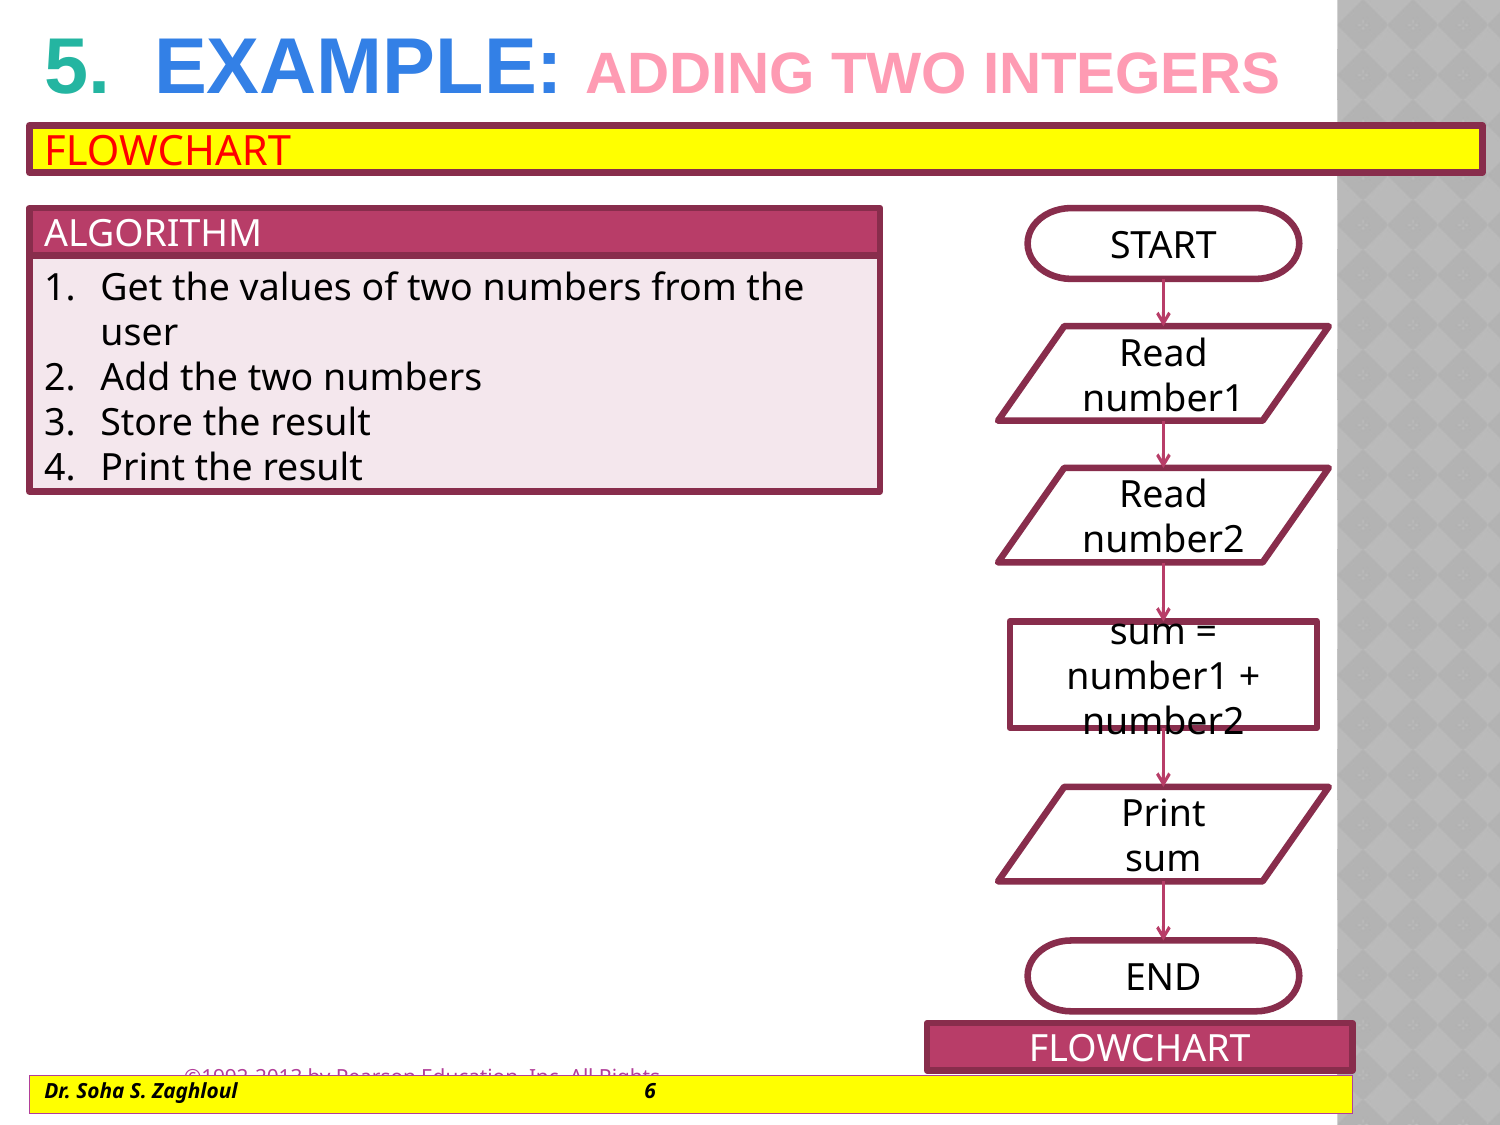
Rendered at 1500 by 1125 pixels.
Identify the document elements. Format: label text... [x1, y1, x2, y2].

text_box 5. eXAMPLE: Adding Two Integers [29, 7, 1447, 122]
text_box Dr. Soha S. Zaghloul 6 [29, 1075, 1353, 1114]
text_box #include <stdio.h> // function main begins program execution int main (void) { int integer1; //declaration of first number int integer2; //declaration of second number int sum; //total of the two numbers printf (“Enter first integer: \n”); //prompt scanf (“%d”, &integer1); //read integer1 printf (“Enter second integer: \n”); //prompt scanf (“%d”, &integer2); //read integer2 sum = integer1 + integer2; //add the 2 numbers printf (“Total is %d \n”, sum); //print total } // end of main function [27, 126, 1485, 134]
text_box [926, 207, 1353, 1071]
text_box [30, 126, 1481, 132]
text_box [28, 207, 881, 493]
text_box FLOWCHART [26, 130, 1486, 175]
